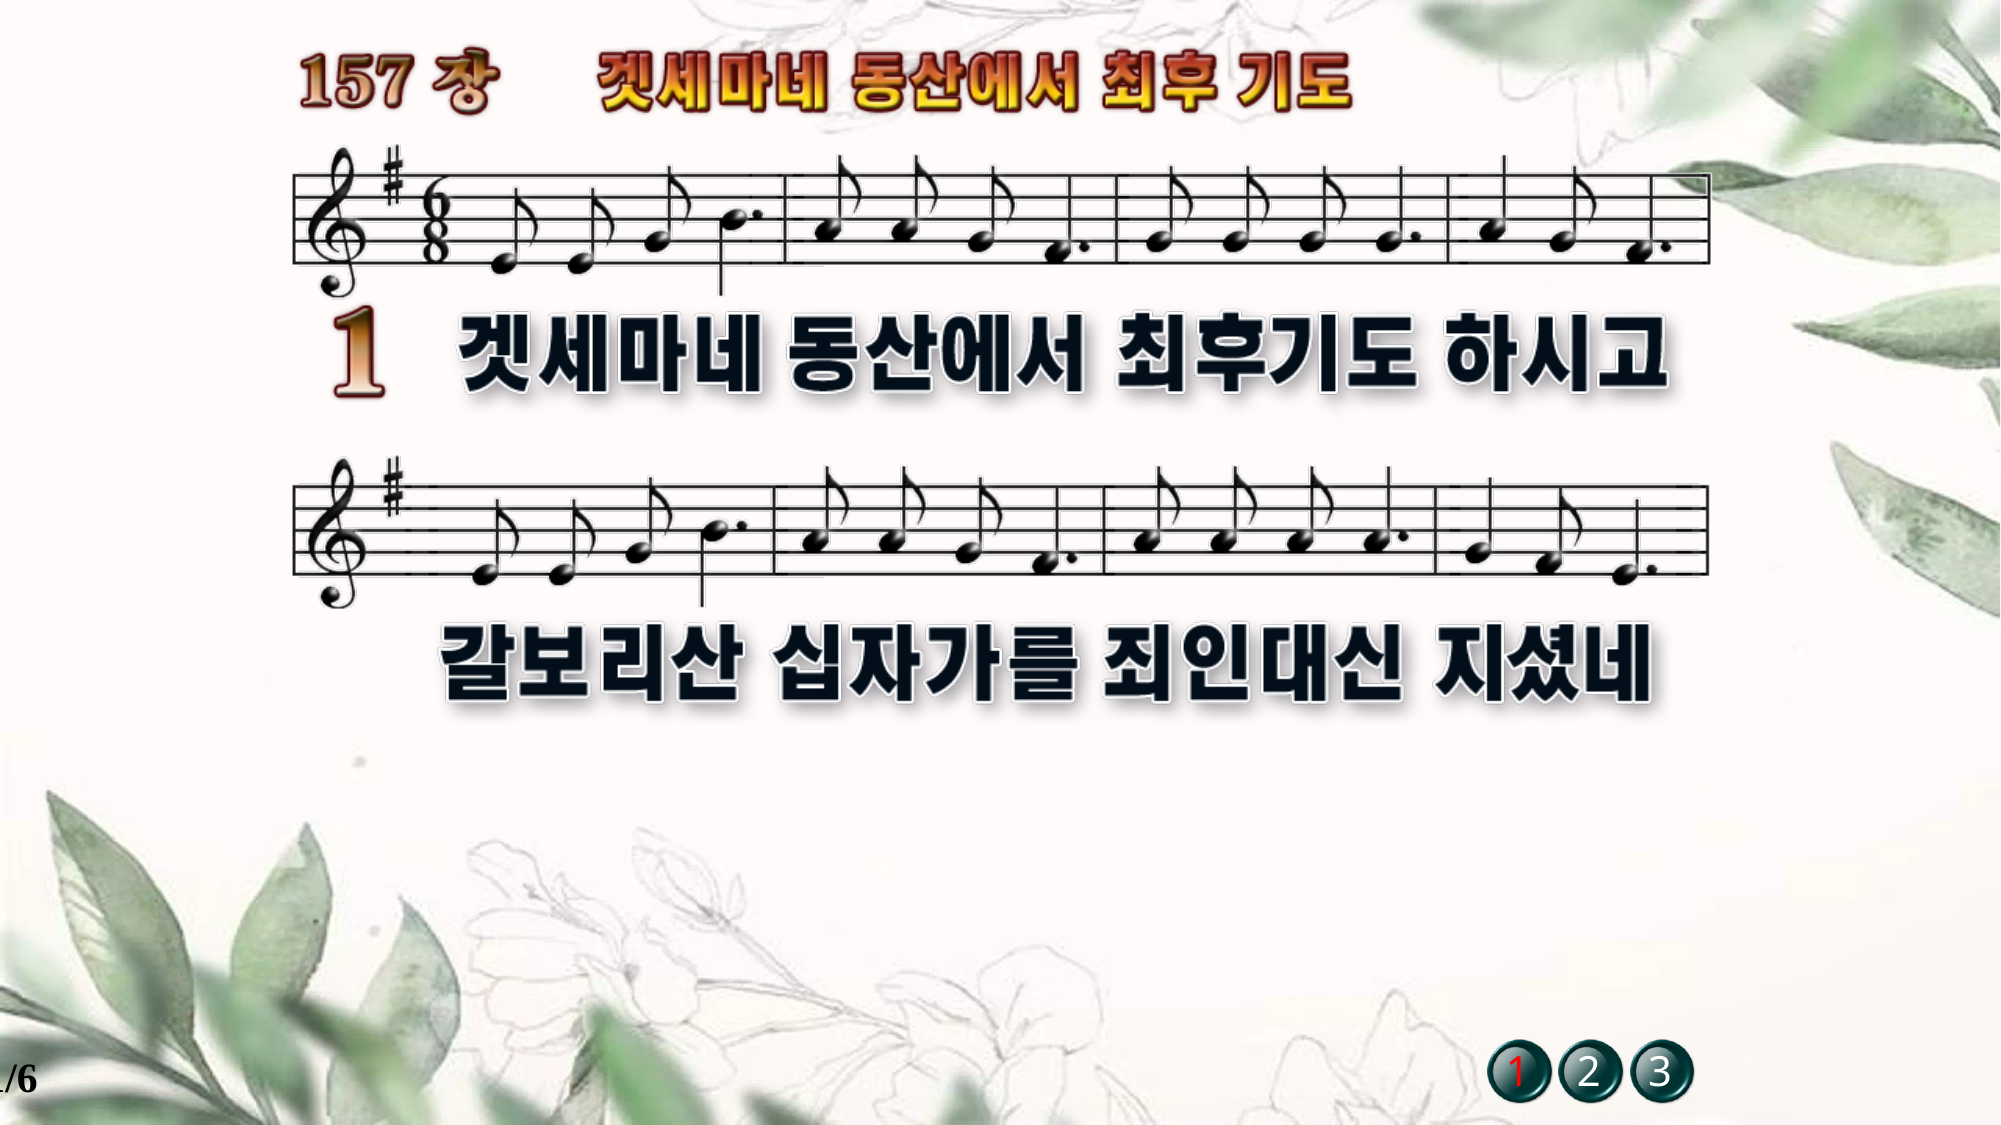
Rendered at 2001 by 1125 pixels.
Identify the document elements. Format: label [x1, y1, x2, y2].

picture [0, 0, 2001, 1125]
text_box [1555, 1035, 1626, 1106]
text_box [1484, 1035, 1555, 1106]
text_box [1627, 1035, 1697, 1106]
